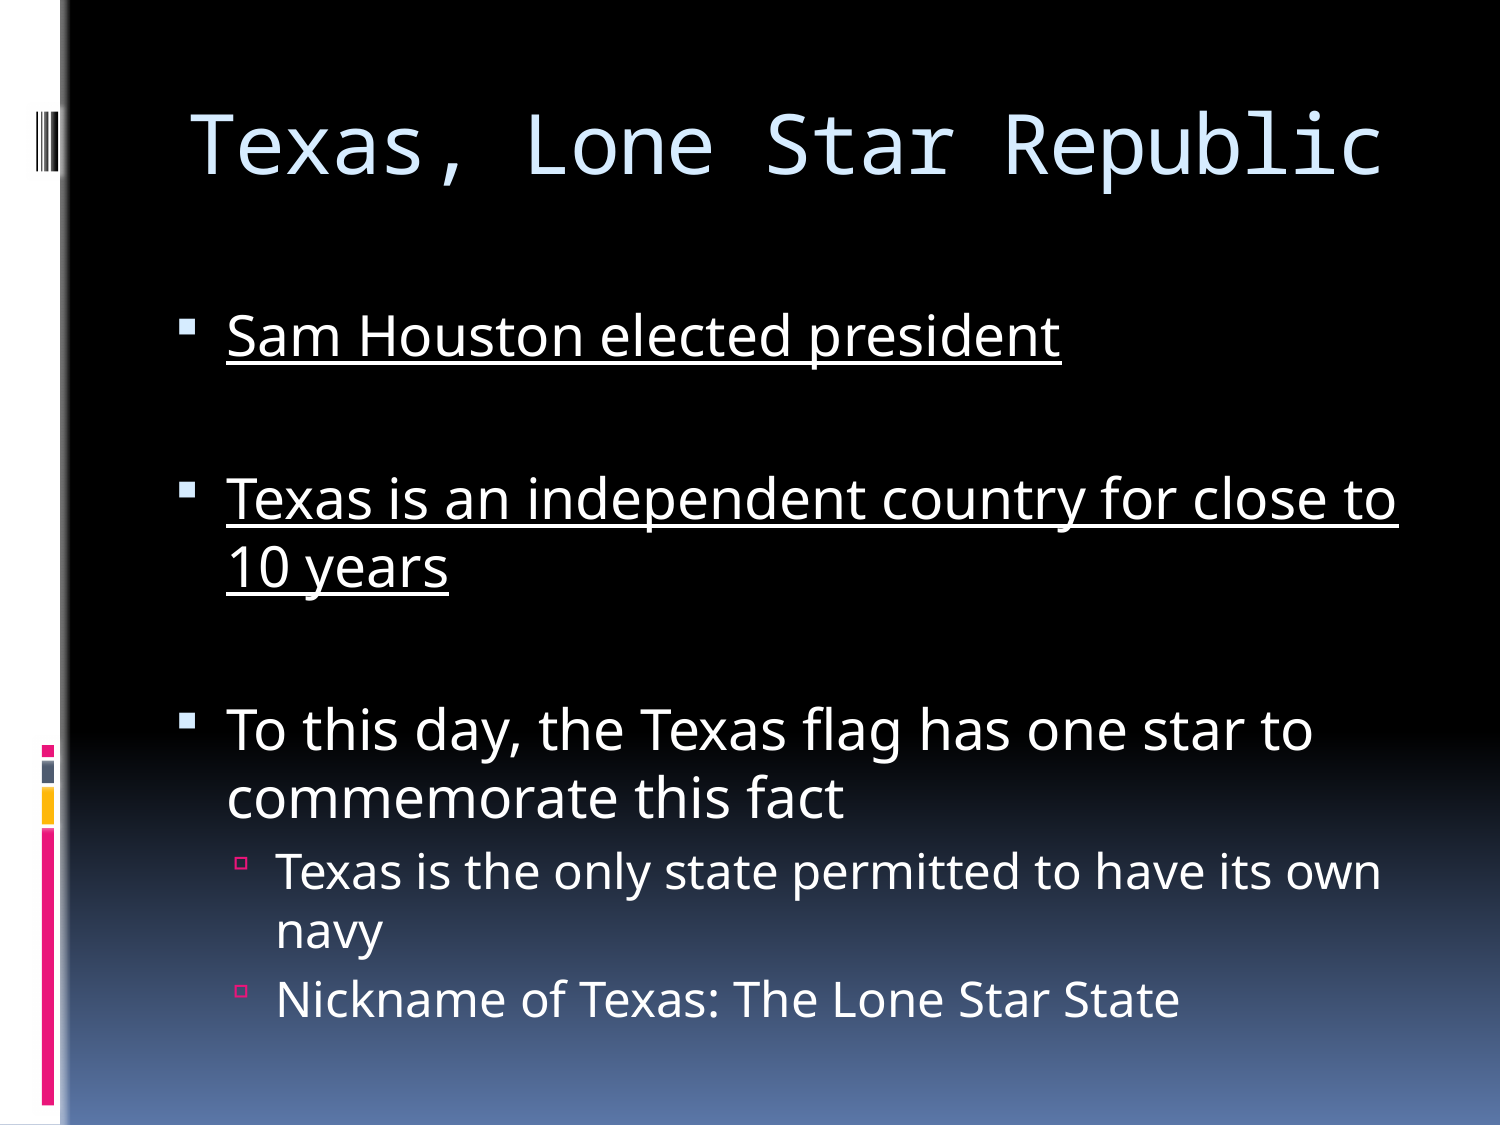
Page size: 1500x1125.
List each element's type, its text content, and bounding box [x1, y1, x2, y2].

title Texas, Lone Star Republic [150, 83, 1425, 234]
list Sam Houston elected president Texas is an independent country for close to 10 years To this day, the Texas flag has one star to commemorate this fact Texas is the only state permitted to have its own navy Nickname of Texas: The Lone Star State [150, 292, 1425, 1043]
